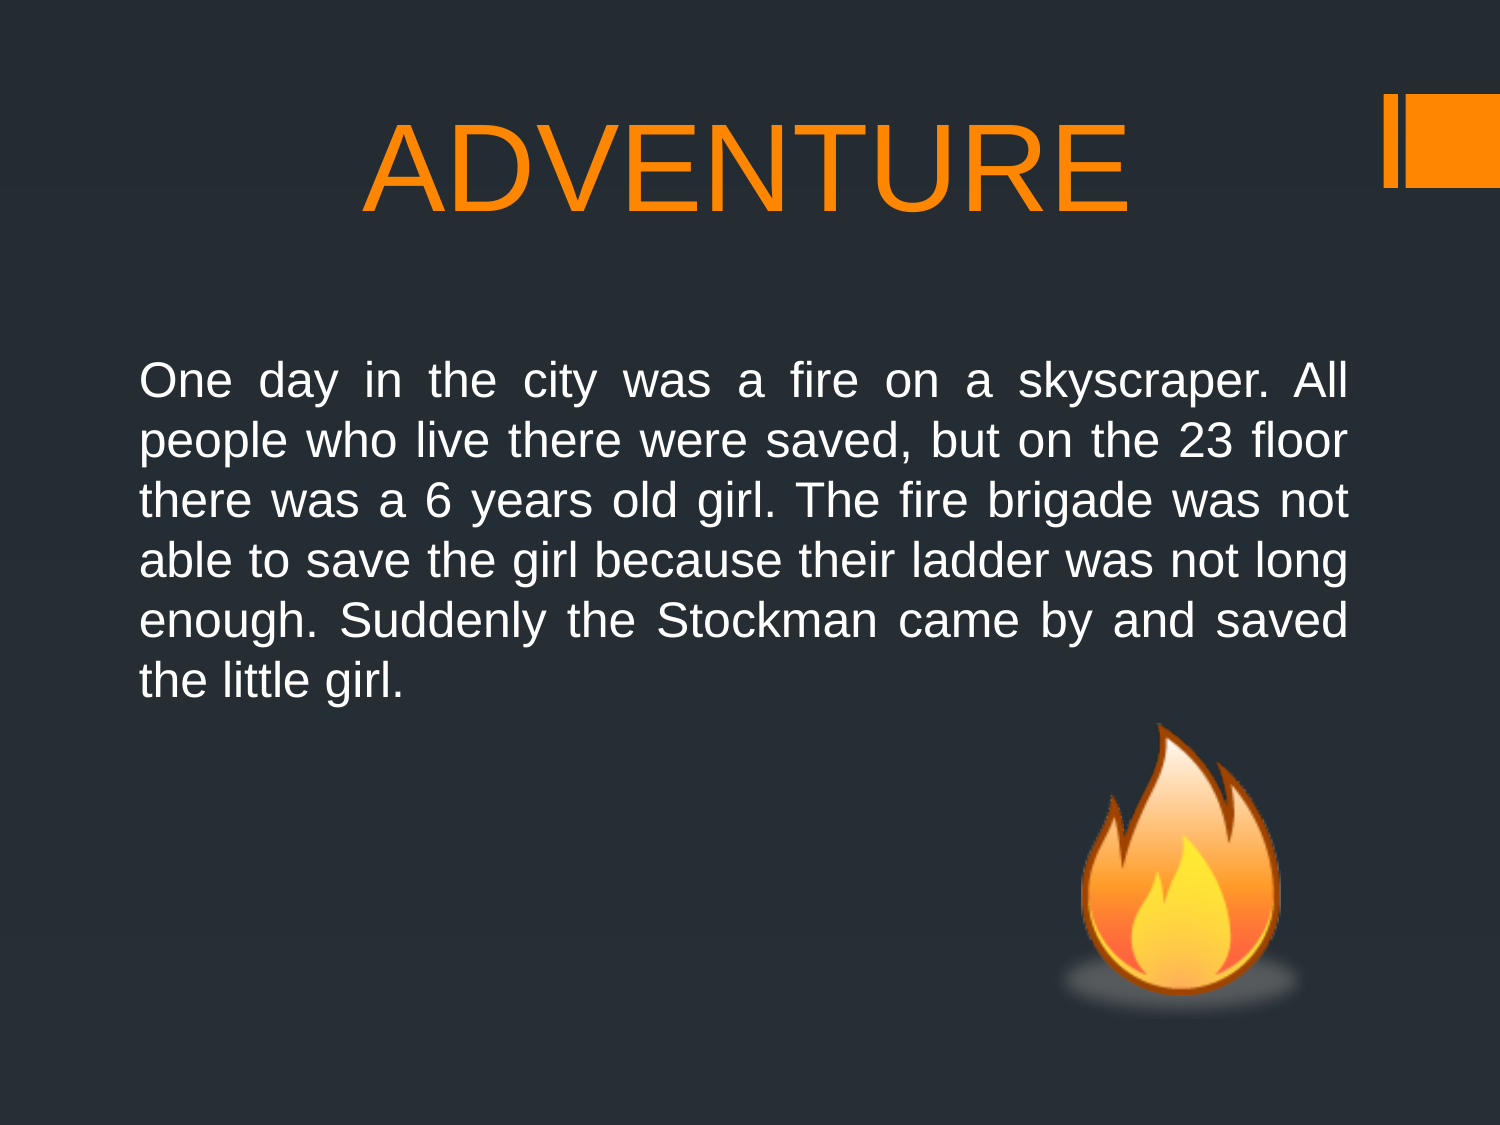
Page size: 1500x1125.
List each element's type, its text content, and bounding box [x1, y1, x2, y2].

picture [1029, 717, 1331, 1019]
title Adventure [147, 54, 1348, 244]
text_box One day in the city was a fire on a skyscraper. All people who live there were saved, but on the 23 floor there was a 6 years old girl. The fire brigade was not able to save the girl because their ladder was not long enough. Suddenly the Stockman came by and saved the little girl. [123, 339, 1365, 715]
